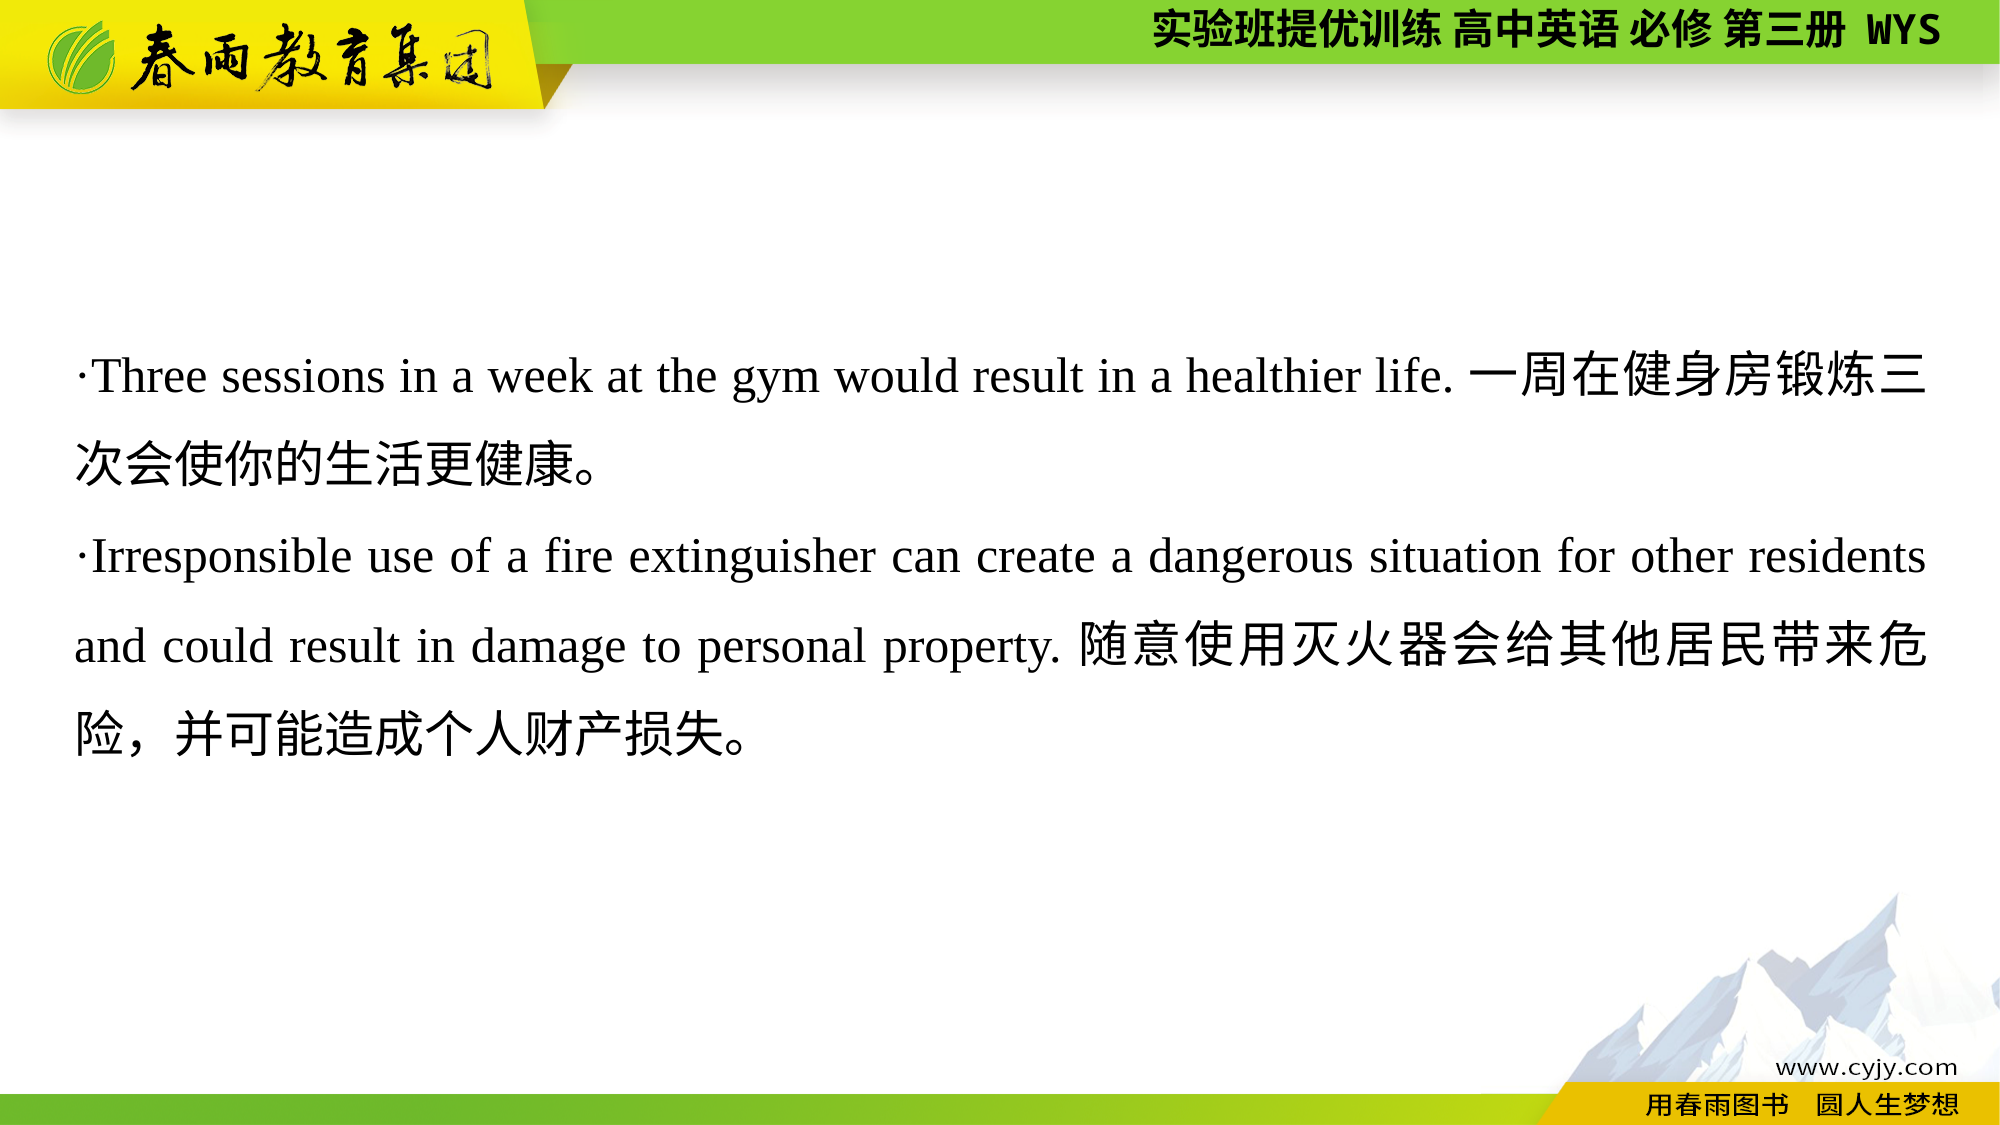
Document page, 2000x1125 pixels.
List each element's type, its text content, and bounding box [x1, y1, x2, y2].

picture [0, 0, 2000, 1125]
list ·Three sessions in a week at the gym would result in a healthier life.一周在健身房锻炼三次会使你的生活更健康。 ·Irresponsible use of a fire extinguisher can create a dangerous situation for other residents and could result in damage to personal property.随意使用灭火器会给其他居民带来危险，并可能造成个人财产损失。 [59, 305, 1944, 764]
